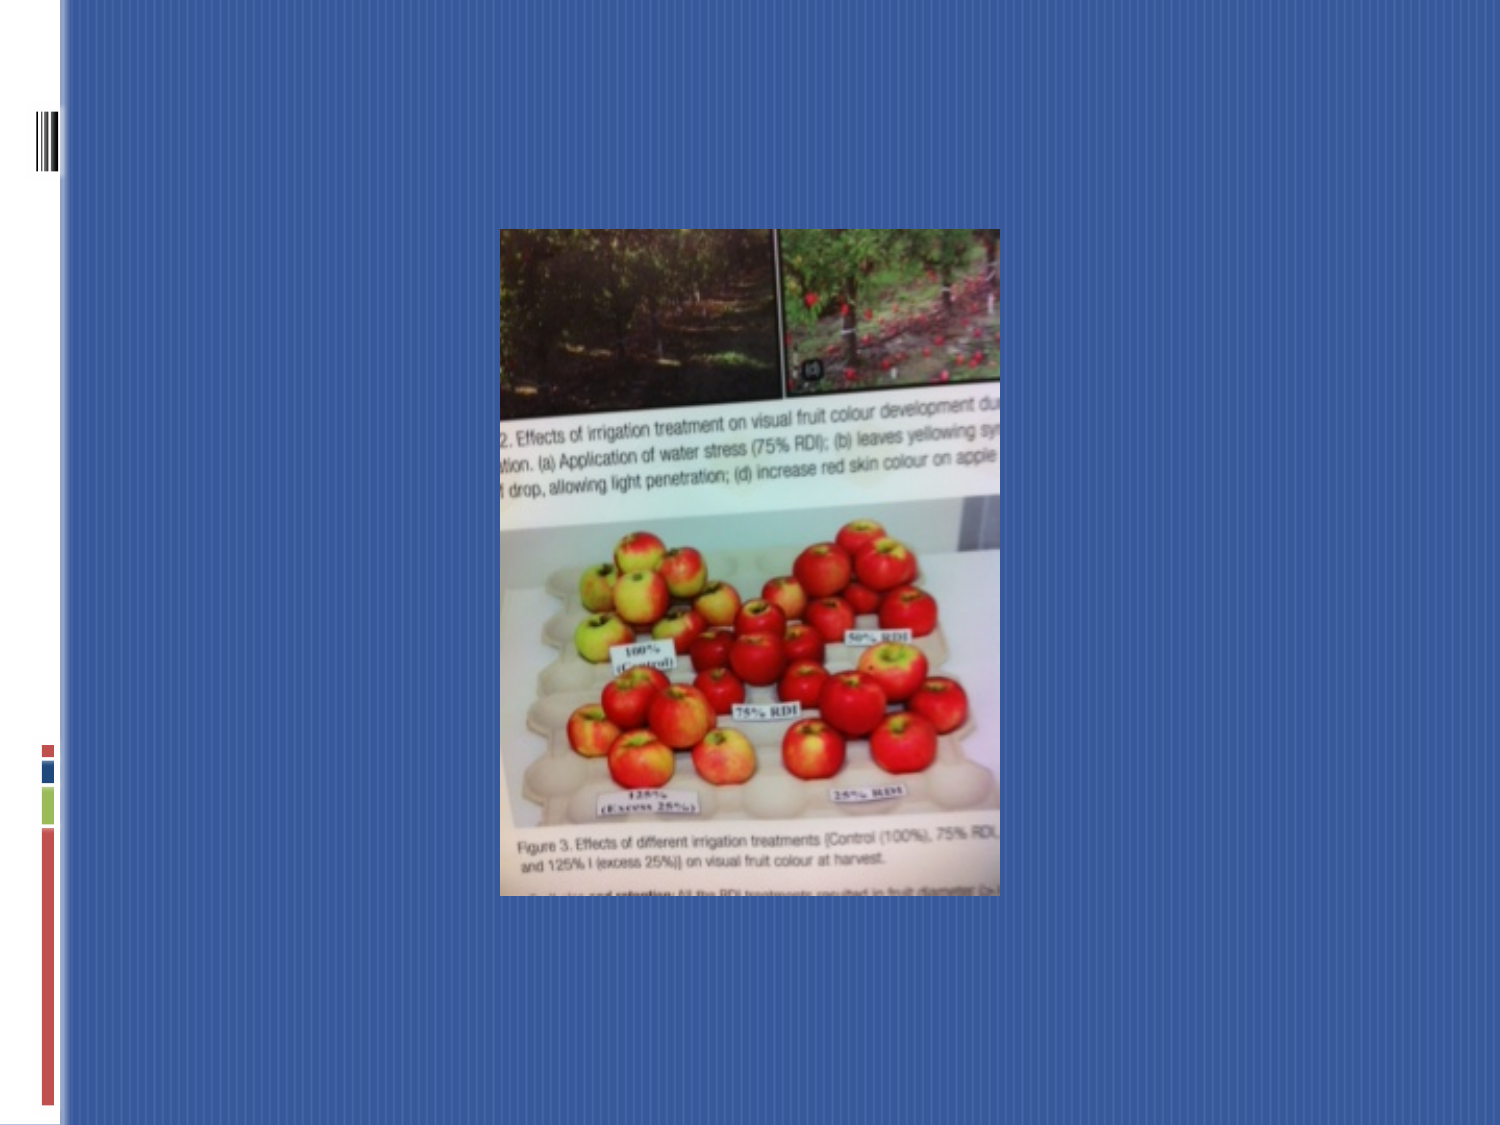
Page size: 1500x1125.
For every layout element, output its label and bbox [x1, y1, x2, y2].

picture [499, 228, 1001, 897]
